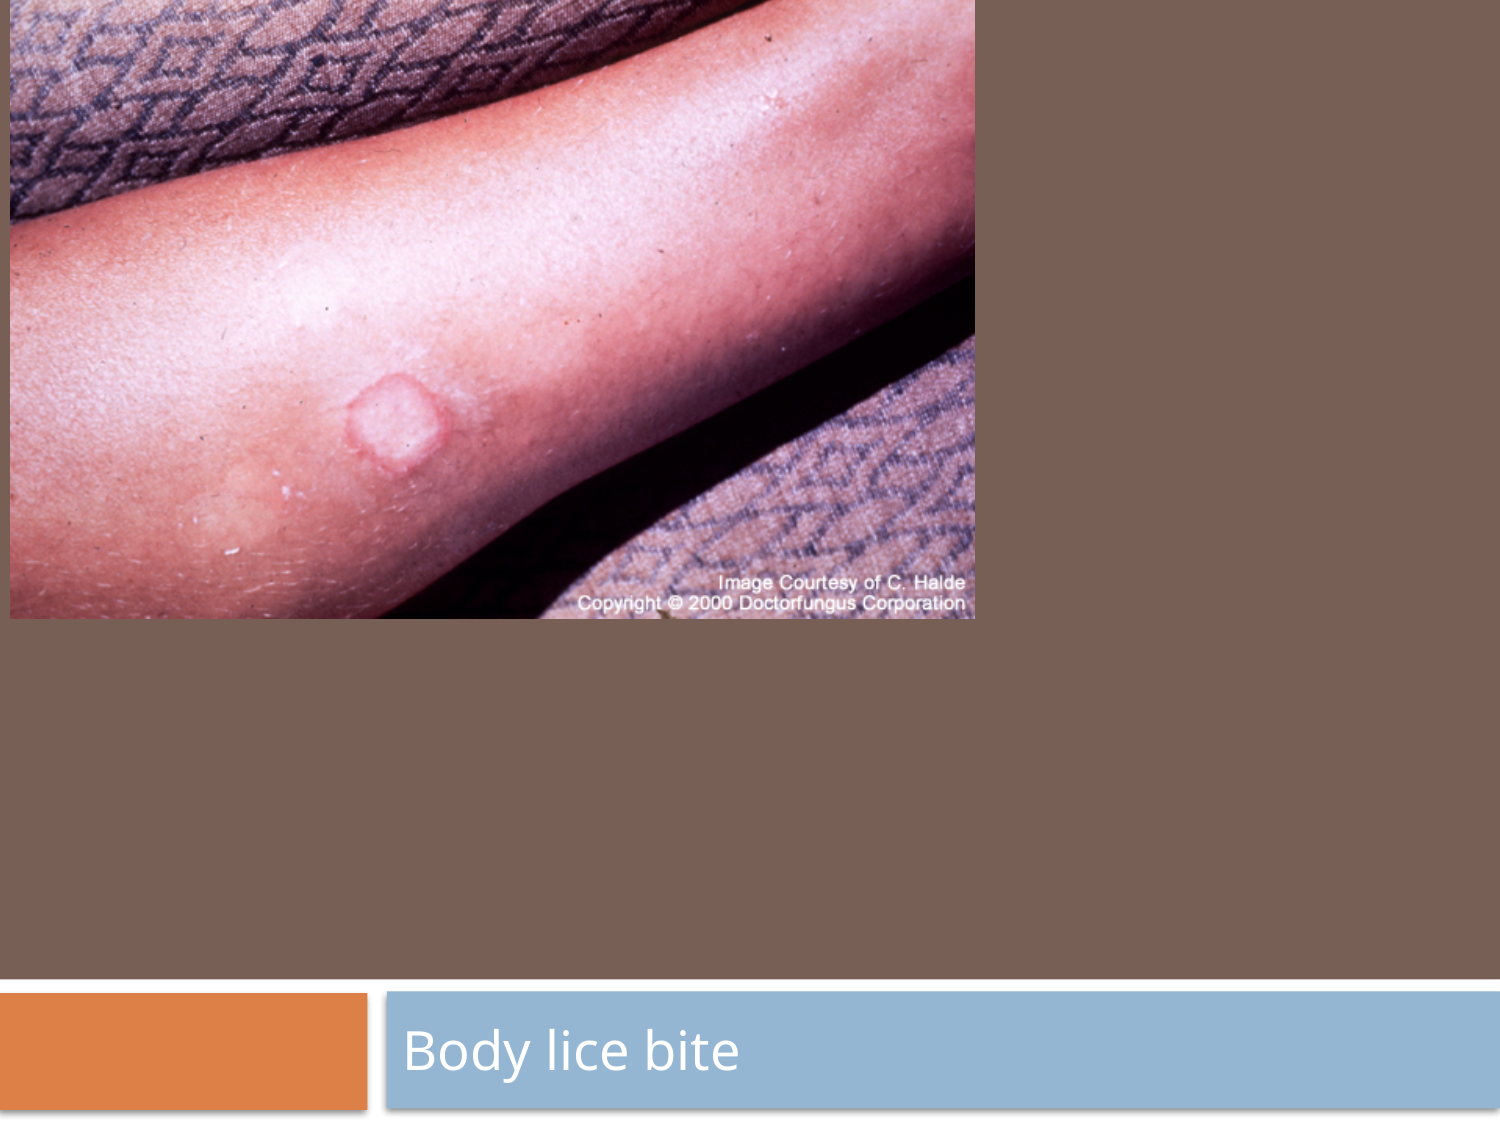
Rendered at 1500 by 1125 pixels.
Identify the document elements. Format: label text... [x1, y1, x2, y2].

subtitle Body lice bite [387, 992, 1488, 1105]
picture [10, 0, 975, 619]
